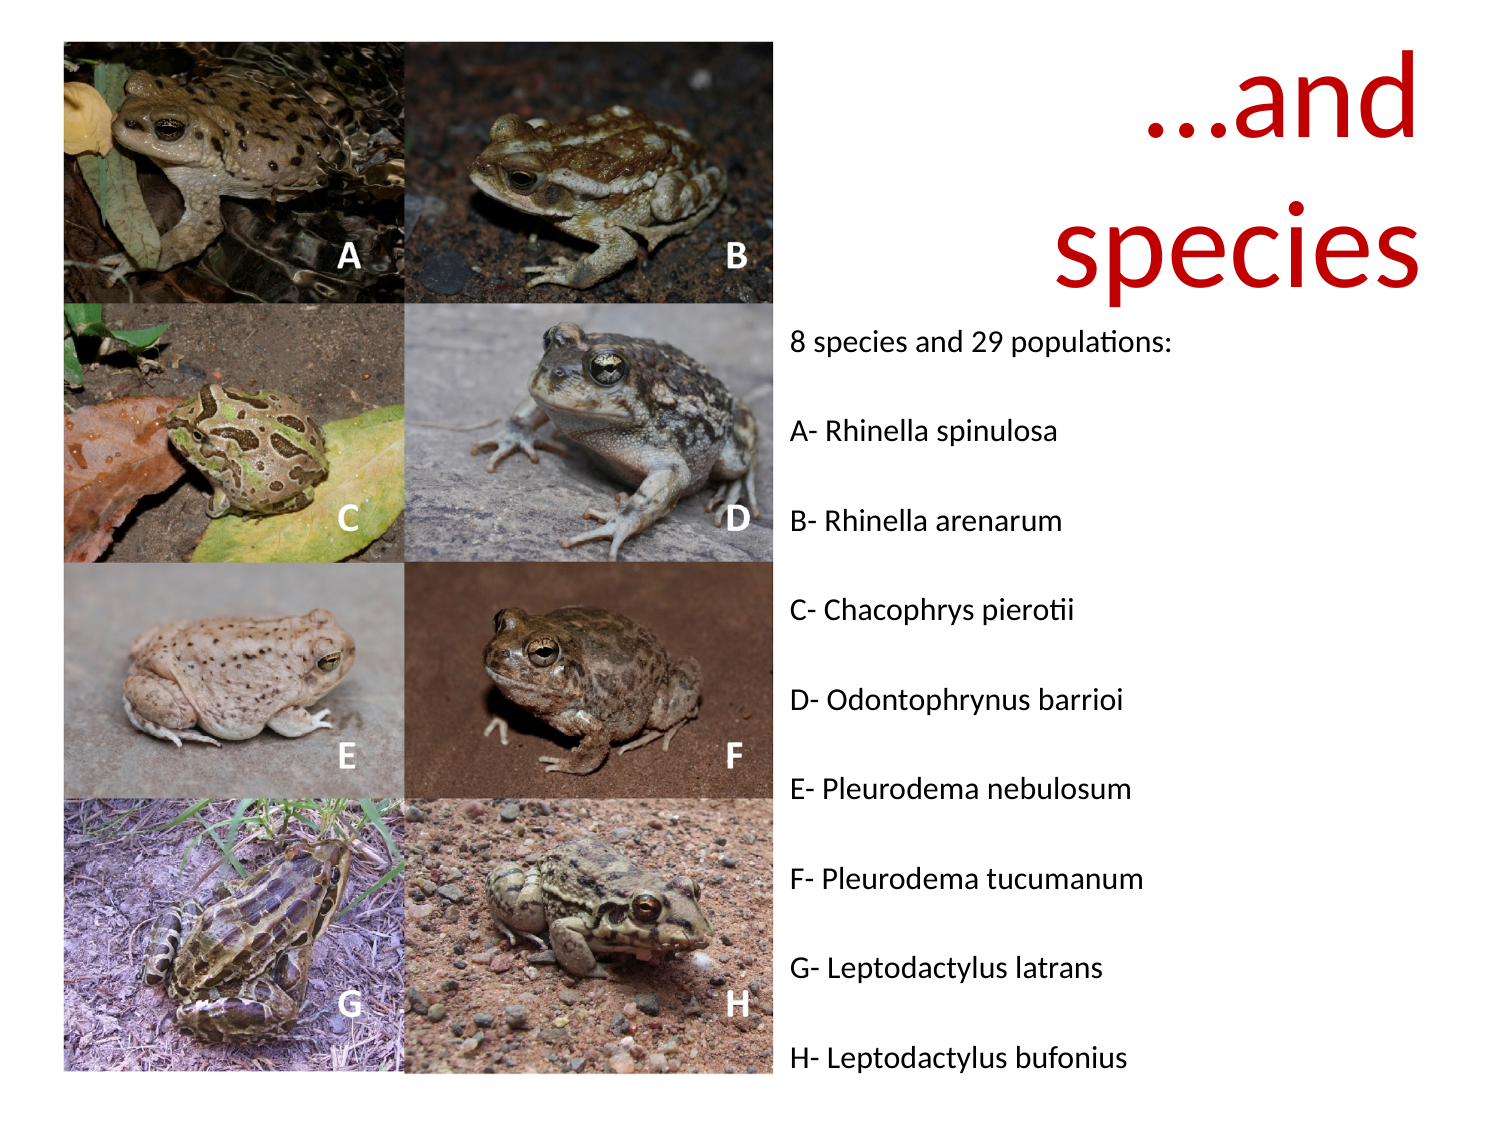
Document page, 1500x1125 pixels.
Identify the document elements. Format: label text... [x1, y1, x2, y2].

list 8 species and 29 populations: A- Rhinella spinulosa B- Rhinella arenarum C- Chacophrys pierotii D- Odontophrynus barrioi E- Pleurodema nebulosum F- Pleurodema tucumanum G- Leptodactylus latrans H- Leptodactylus bufonius [774, 312, 1288, 1088]
text_box …and species [887, 37, 1438, 288]
picture [62, 40, 774, 1076]
